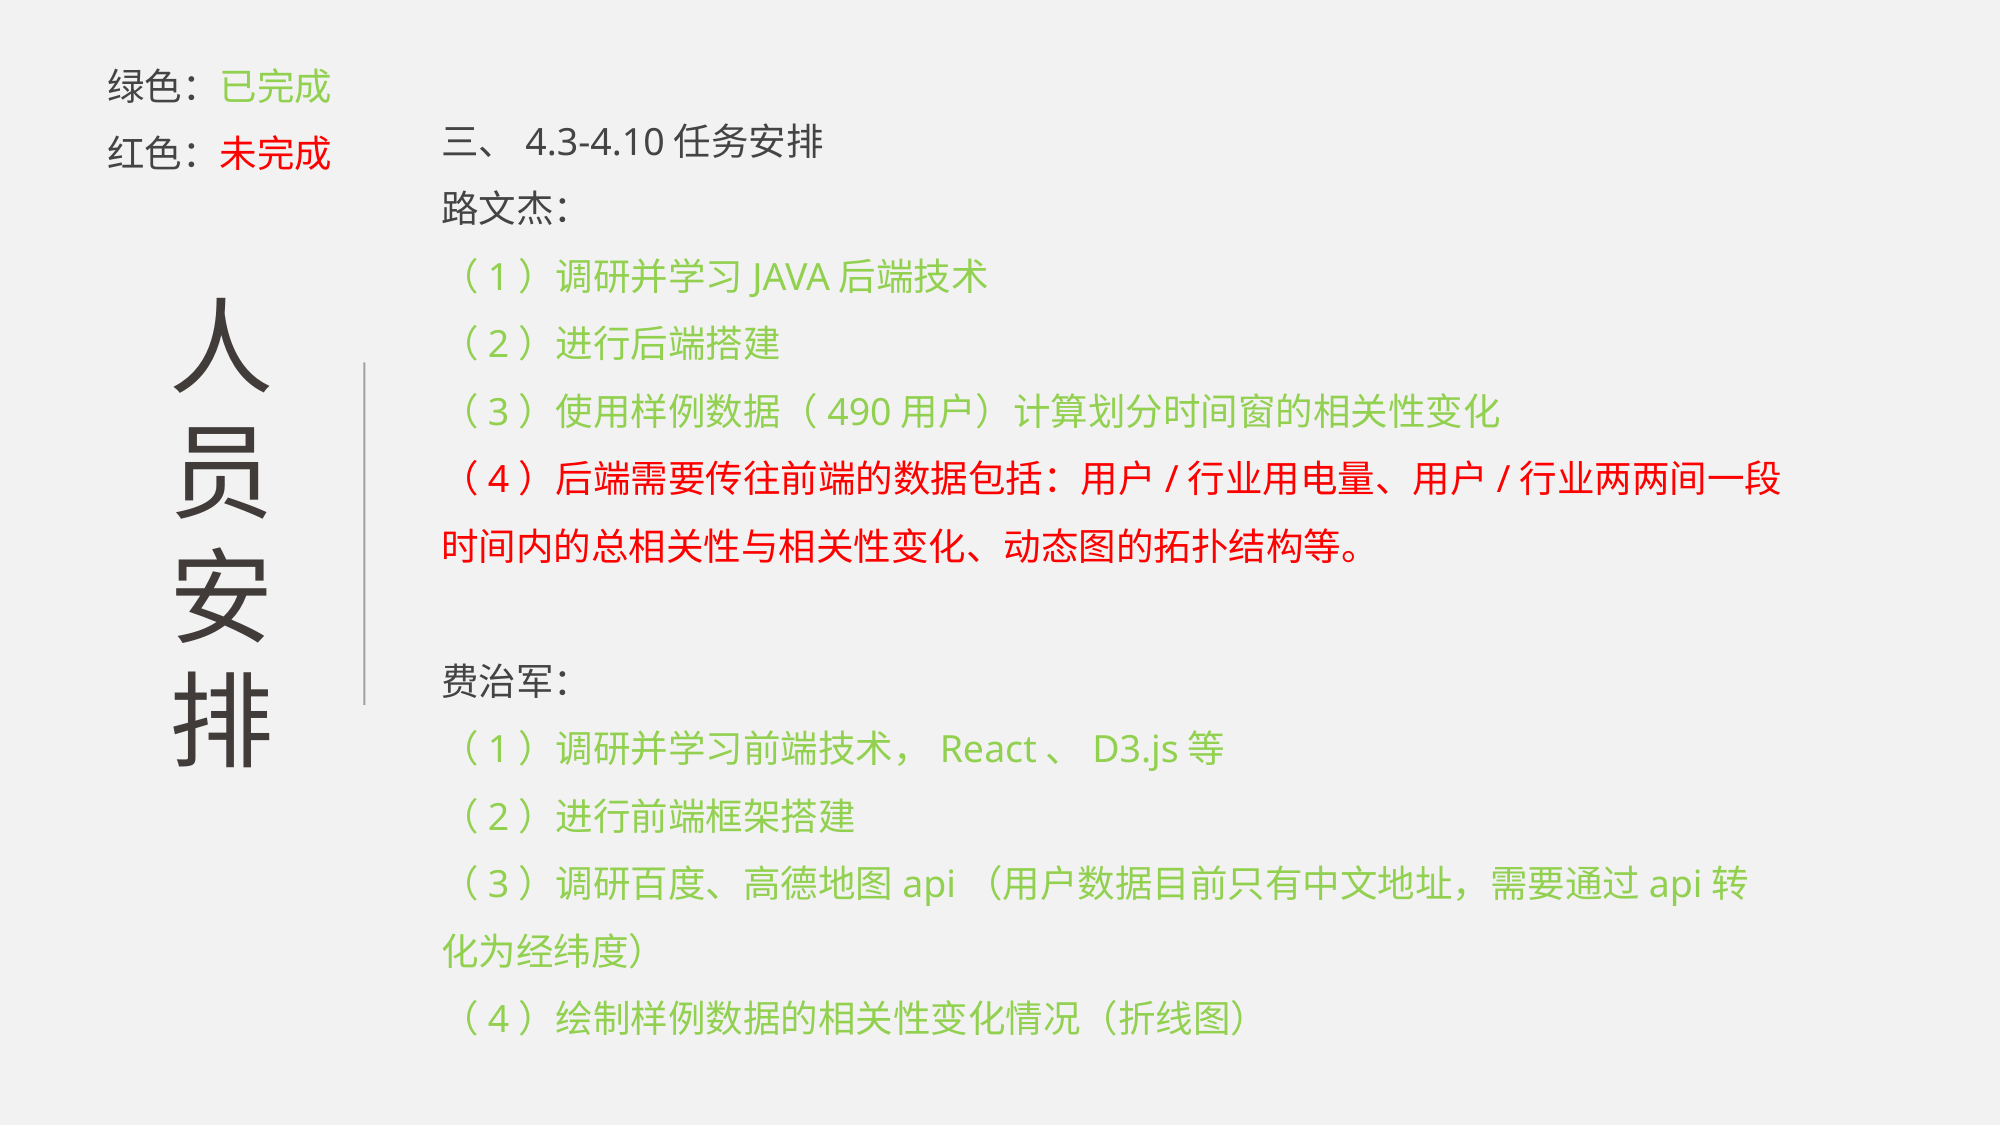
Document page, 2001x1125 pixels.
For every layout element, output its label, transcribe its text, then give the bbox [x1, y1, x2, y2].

text_box 绿色：已完成 红色：未完成 [107, 40, 391, 176]
text_box 人员安排 [144, 273, 299, 789]
text_box 三、4.3-4.10任务安排 路文杰： （1）调研并学习JAVA后端技术 （2）进行后端搭建 （3）使用样例数据（490用户）计算划分时间窗的相关性变化 （4）后端需要传往前端的数据包括：用户/行业用电量、用户/行业两两间一段时间内的总相关性与相关性变化、动态图的拓扑结构等。 费治军： （1）调研并学习前端技术，React、D3.js等 （2）进行前端框架搭建 （3）调研百度、高德地图api（用户数据目前只有中文地址，需要通过api转化为经纬度） （4）绘制样例数据的相关性变化情况（折线图） [441, 94, 1786, 1125]
